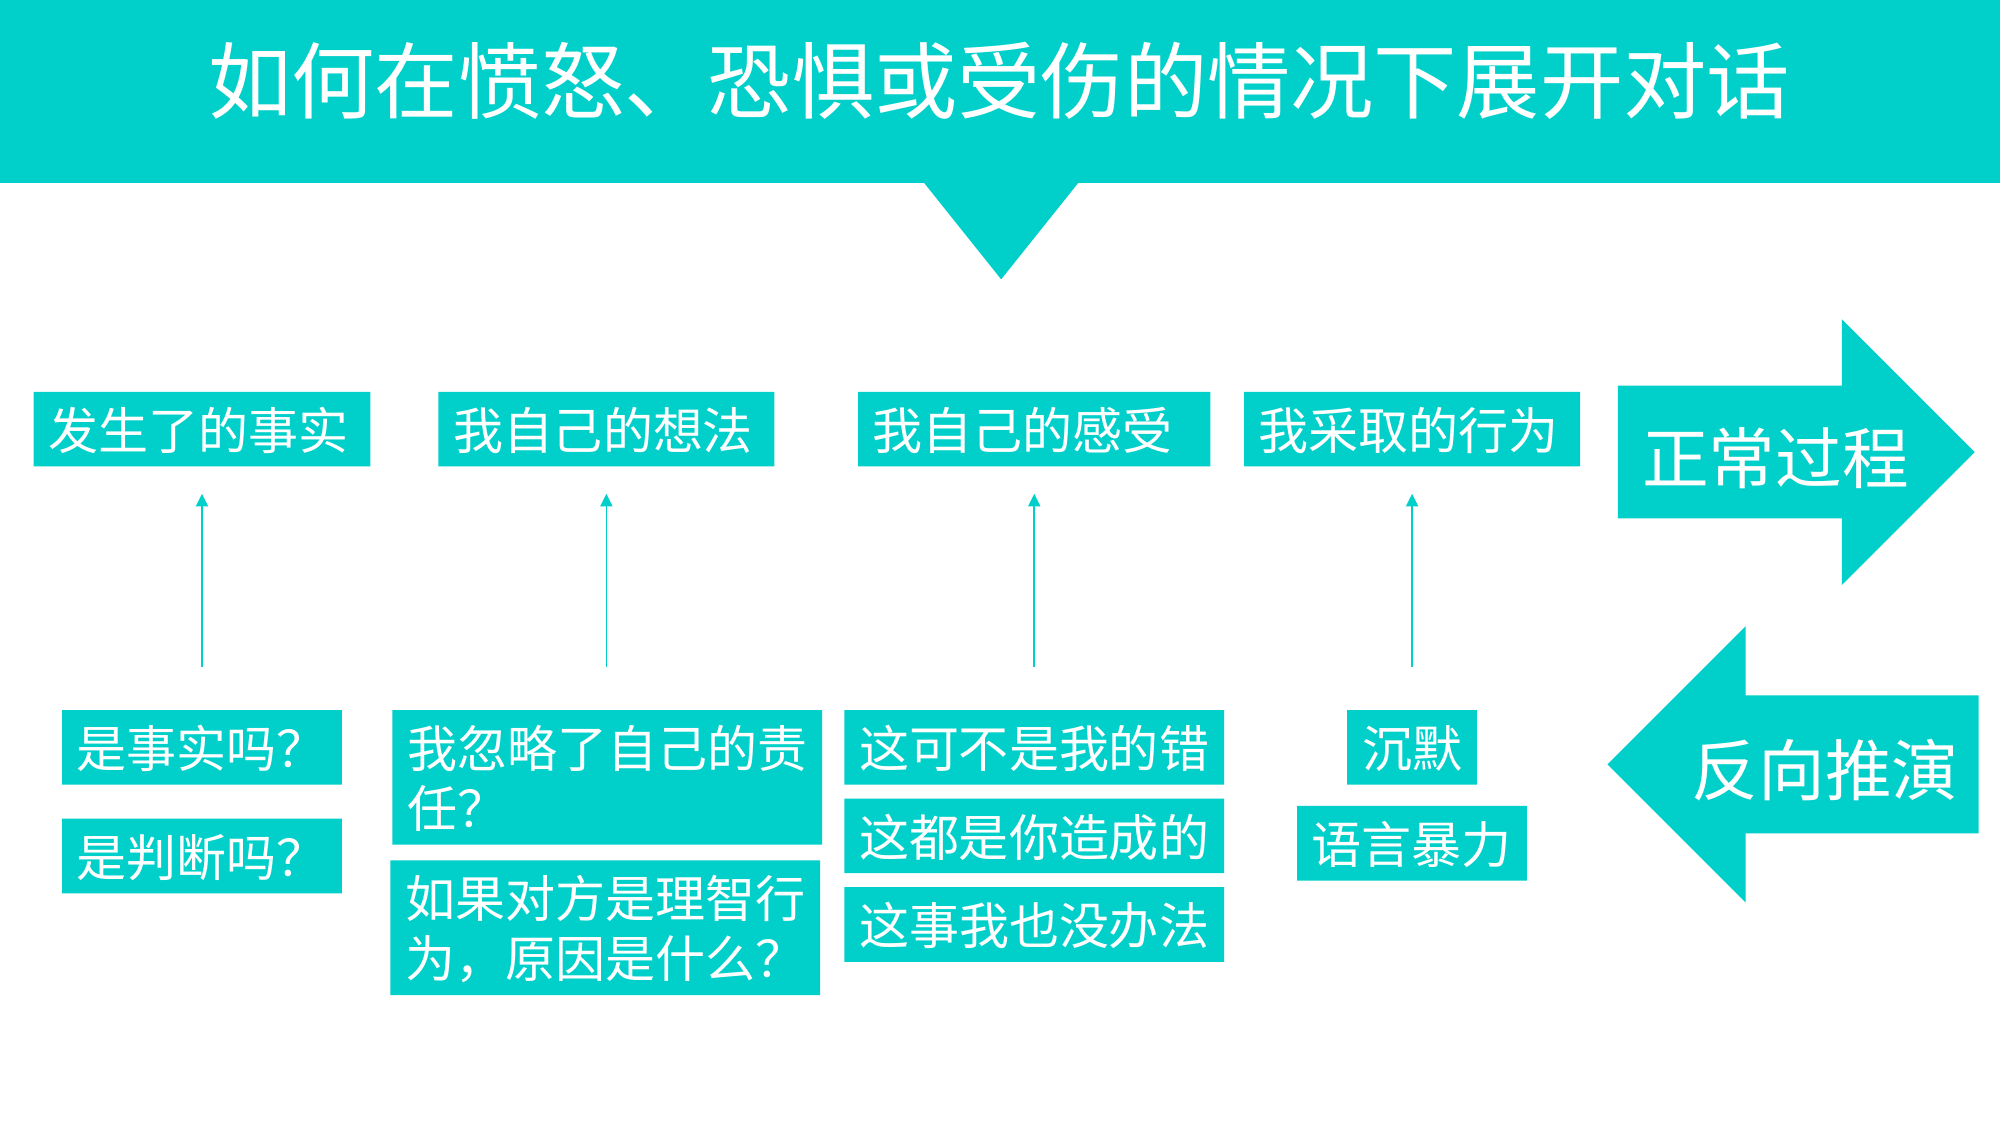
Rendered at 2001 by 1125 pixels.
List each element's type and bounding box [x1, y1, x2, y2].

text_box [387, 391, 825, 997]
text_box [1607, 626, 1979, 903]
text_box [33, 391, 371, 895]
text_box [1617, 319, 1975, 586]
text_box [0, 0, 2000, 280]
text_box [842, 391, 1227, 964]
text_box [1243, 391, 1581, 882]
